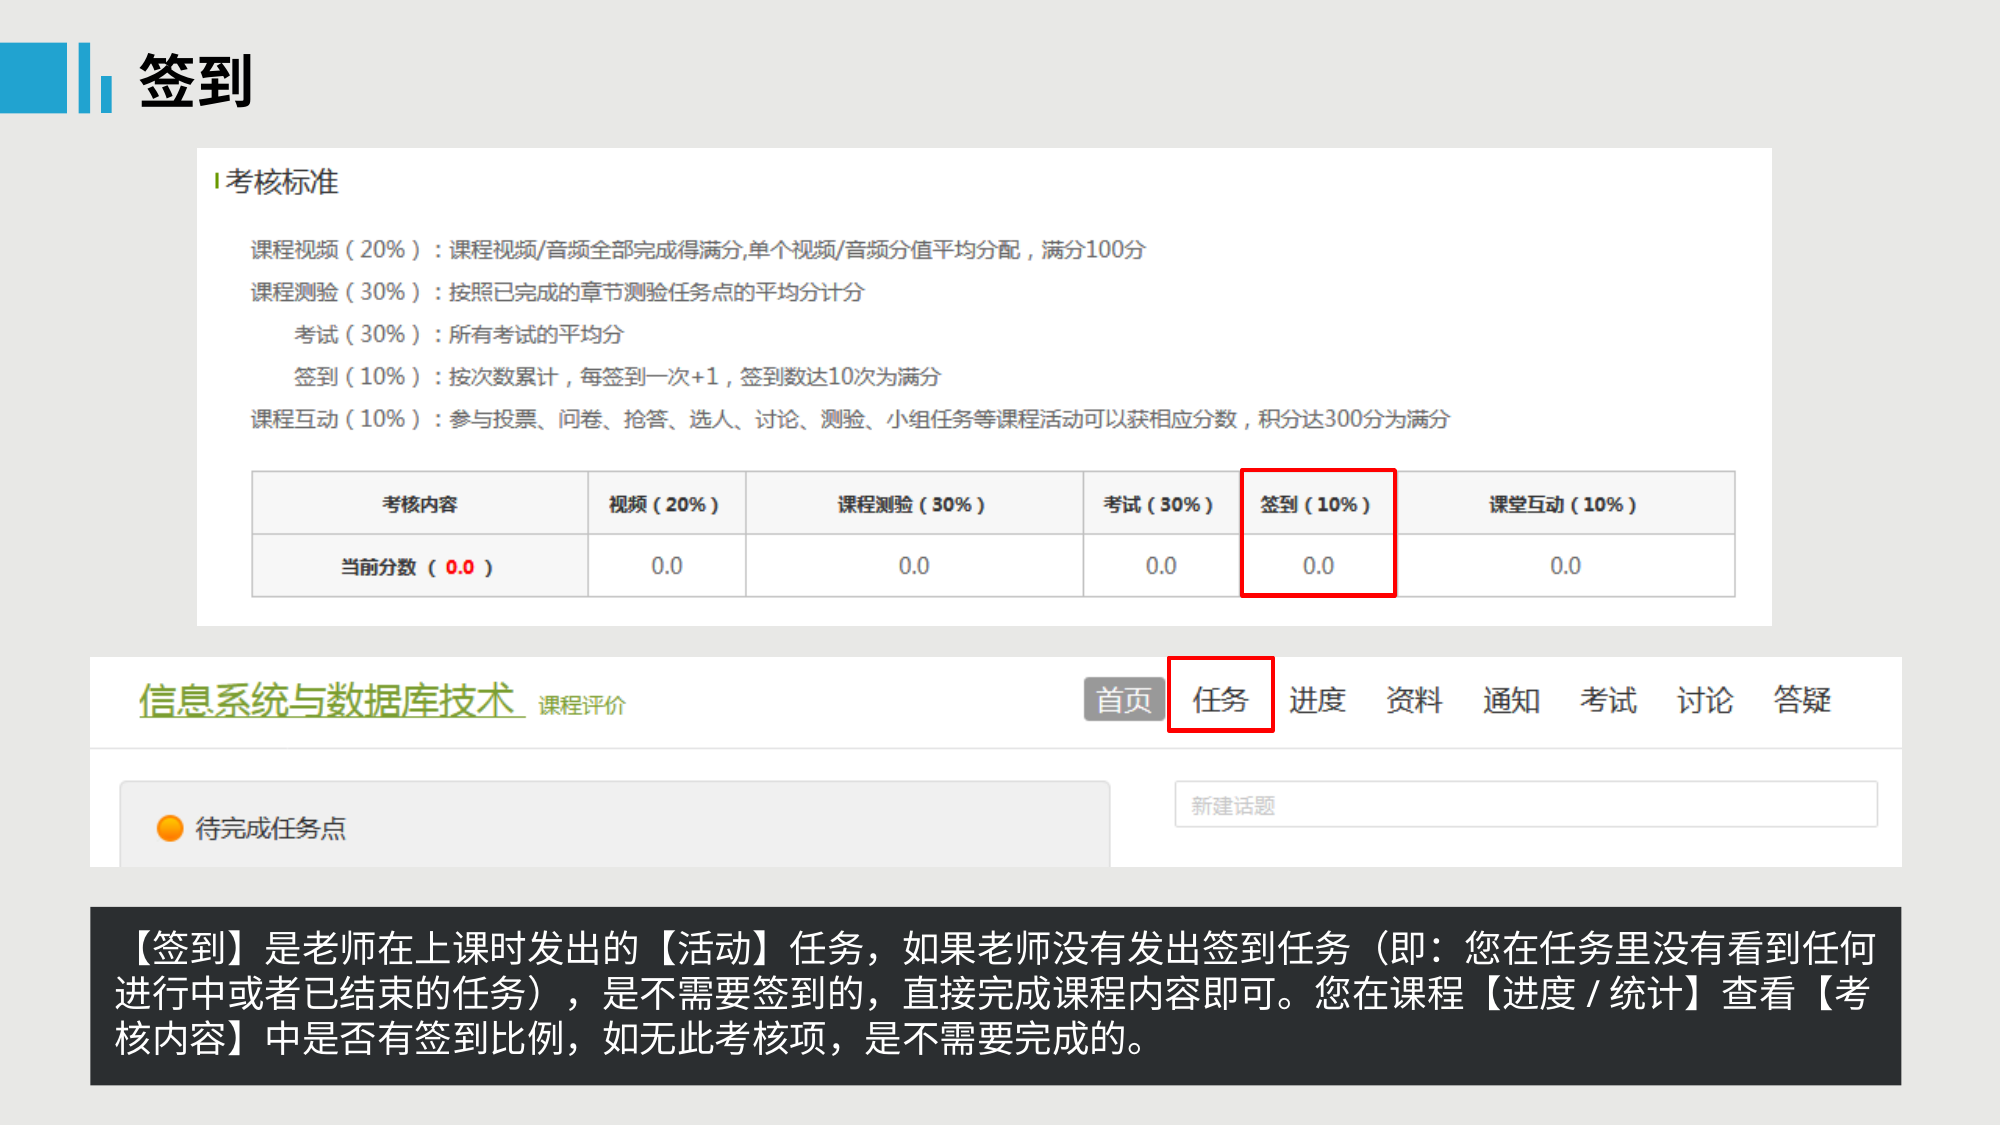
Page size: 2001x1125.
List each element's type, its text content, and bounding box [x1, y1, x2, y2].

text_box 【签到】是老师在上课时发出的【活动】任务，如果老师没有发出签到任务（即：您在任务里没有看到任何进行中或者已结束的任务），是不需要签到的，直接完成课程内容即可。您在课程【进度/统计】查看【考核内容】中是否有签到比例，如无此考核项，是不需要完成的。 [99, 917, 1900, 1068]
picture [90, 657, 1902, 868]
text_box [0, 41, 69, 116]
text_box 签到 [123, 38, 708, 123]
picture [196, 148, 1773, 626]
text_box [99, 74, 114, 115]
text_box [88, 905, 1903, 1087]
text_box [77, 41, 92, 116]
